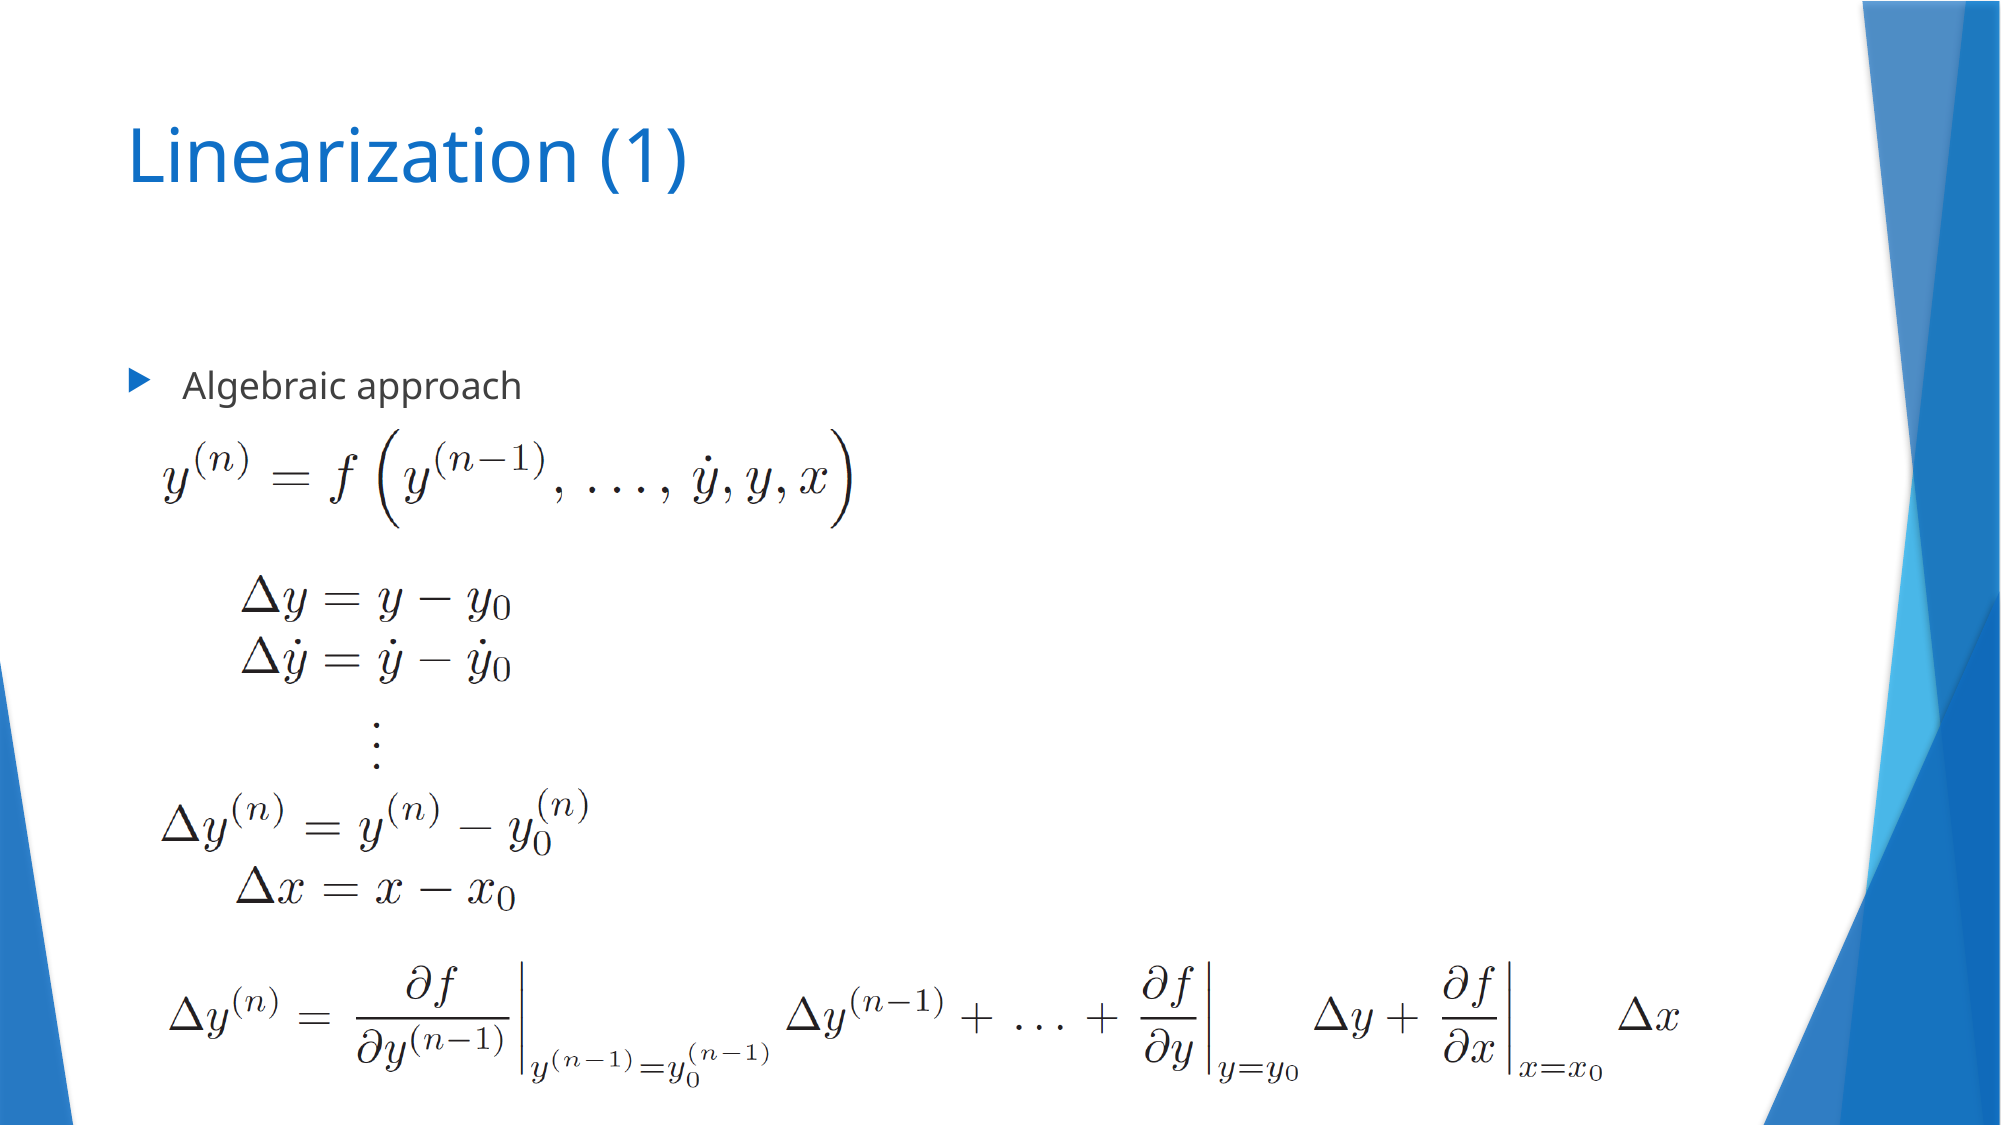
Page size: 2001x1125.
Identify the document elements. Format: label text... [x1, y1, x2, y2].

picture [157, 418, 858, 540]
list Algebraic approach [111, 354, 1522, 992]
picture [136, 561, 603, 928]
picture [157, 942, 1687, 1099]
title Linearization (1) [111, 99, 1522, 317]
